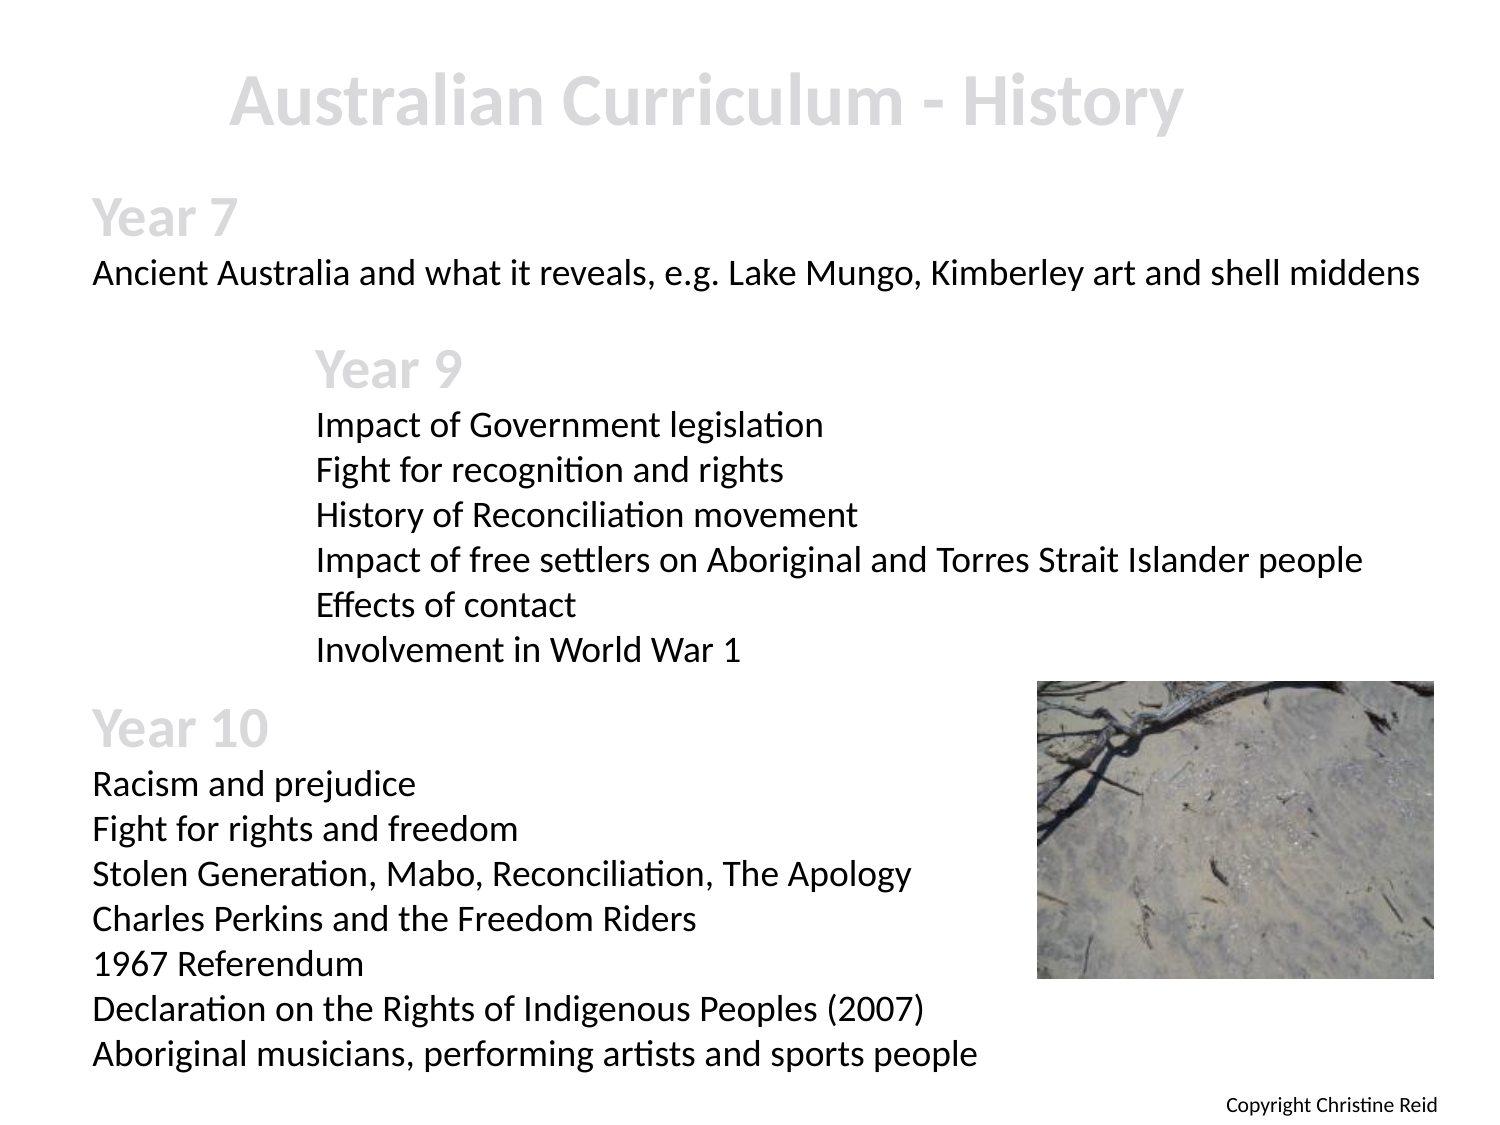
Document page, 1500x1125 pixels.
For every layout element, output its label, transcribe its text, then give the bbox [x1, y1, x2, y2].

text_box Year 7 Ancient Australia and what it reveals, e.g. Lake Mungo, Kimberley art and shell middens [77, 170, 1471, 301]
text_box Year 9 Impact of Government legislation Fight for recognition and rights History of Reconciliation movement Impact of free settlers on Aboriginal and Torres Strait Islander people Effects of contact Involvement in World War 1 [301, 322, 1400, 678]
text_box Year 10 Racism and prejudice Fight for rights and freedom Stolen Generation, Mabo, Reconciliation, The Apology Charles Perkins and the Freedom Riders 1967 Referendum Declaration on the Rights of Indigenous Peoples (2007) Aboriginal musicians, performing artists and sports people [77, 681, 1236, 1082]
picture [1037, 681, 1434, 979]
text_box Australian Curriculum - History [214, 43, 1394, 148]
text_box Copyright Christine Reid [1211, 1058, 1454, 1125]
